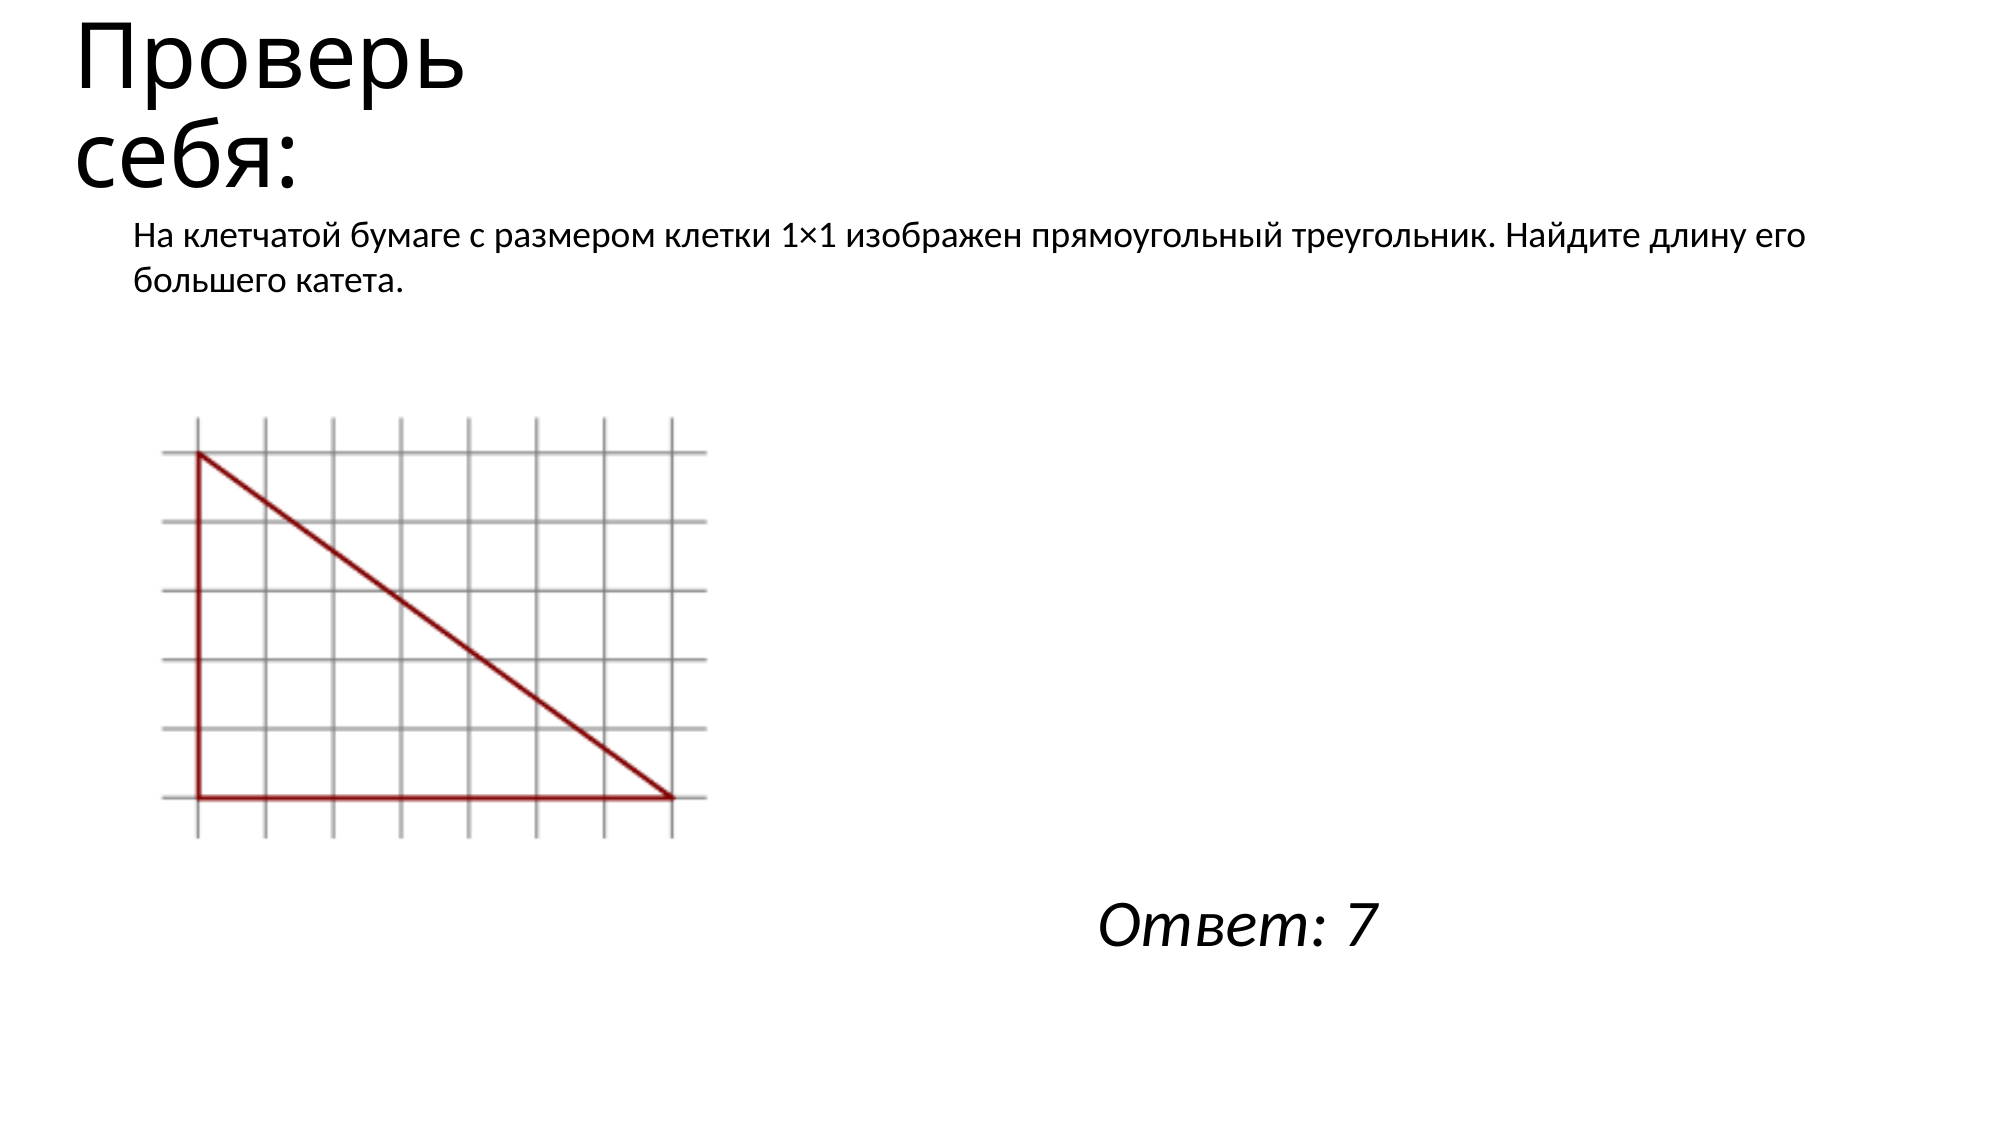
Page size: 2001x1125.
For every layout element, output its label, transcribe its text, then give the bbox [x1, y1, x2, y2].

picture [149, 403, 713, 849]
title Проверь себя: [58, 0, 671, 218]
text_box На клетчатой бумаге с размером клетки 1×1 изображен прямоугольный треугольник. Найдите длину его большего катета. [118, 203, 1882, 308]
text_box Ответ: 7 [1082, 872, 1520, 968]
